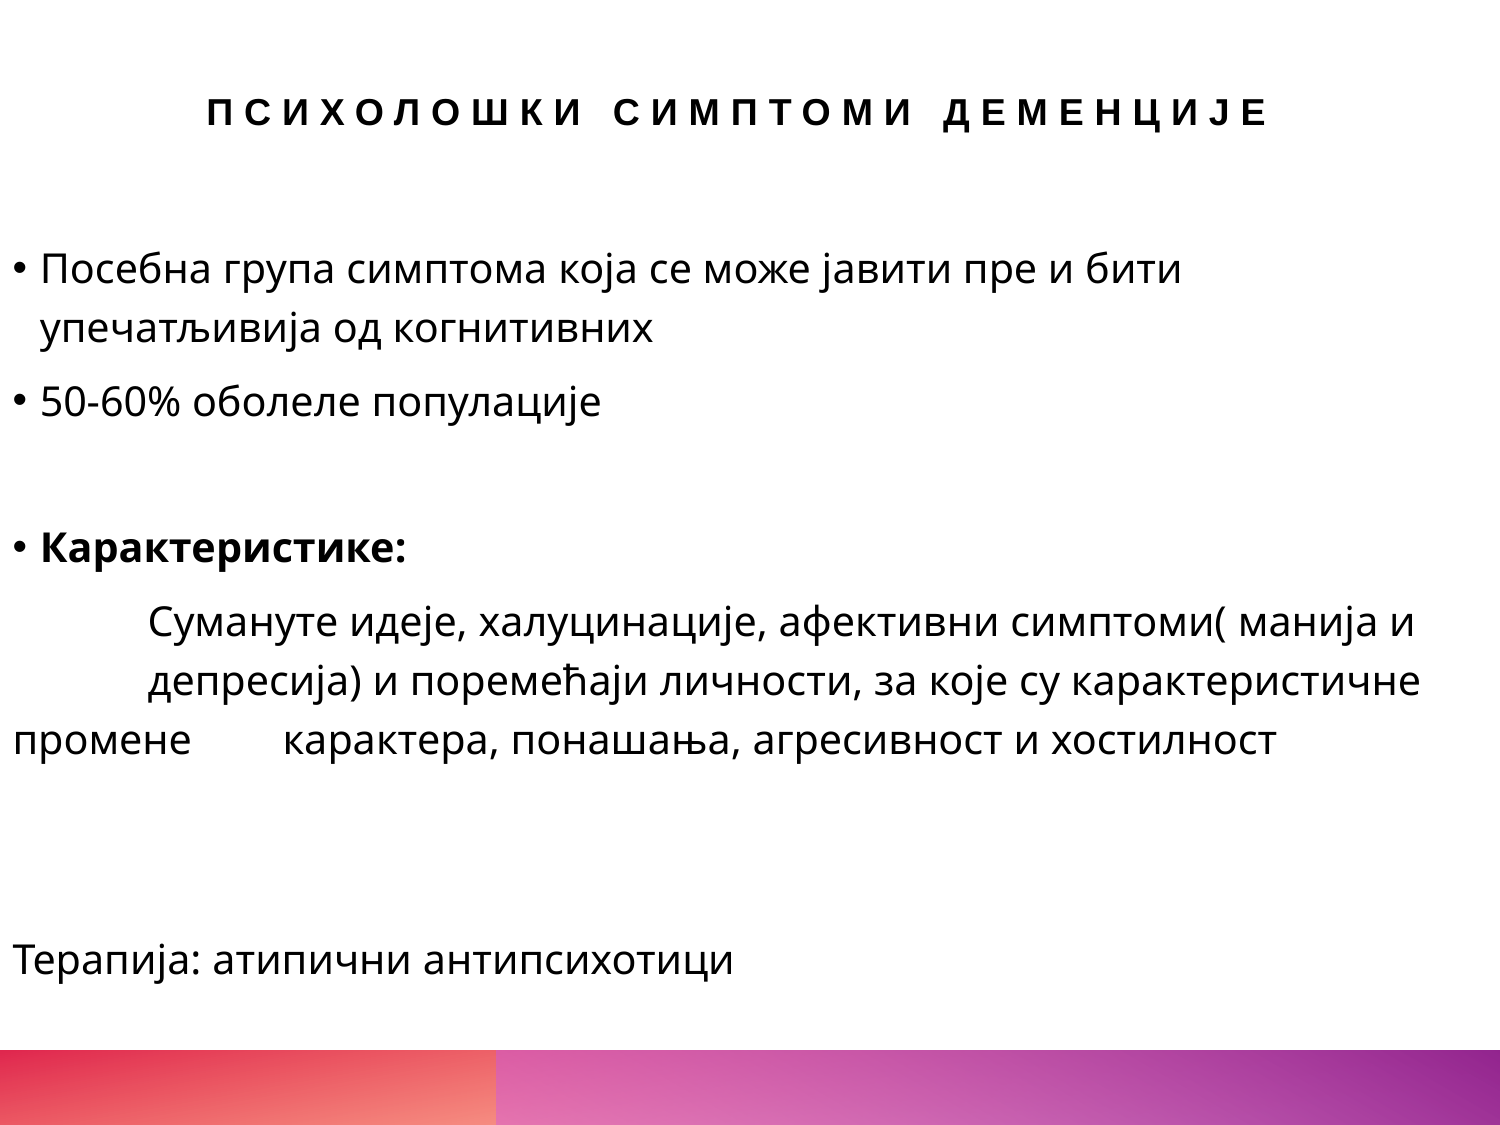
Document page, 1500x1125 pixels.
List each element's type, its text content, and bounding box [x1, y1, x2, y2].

list Посебна група симптома која се може јавити пре и бити упечатљивија од когнитивних 50-60% оболеле популације Карактеристике: Сумануте идеје, халуцинације, афективни симптоми( манија и депресија) и поремећаји личности, за које су карактеристичне промене карактера, понашања, агресивност и хостилност Терапија: атипични антипсихотици [12, 232, 1425, 1005]
title Психолошки симптоми деменције [206, 62, 1294, 133]
